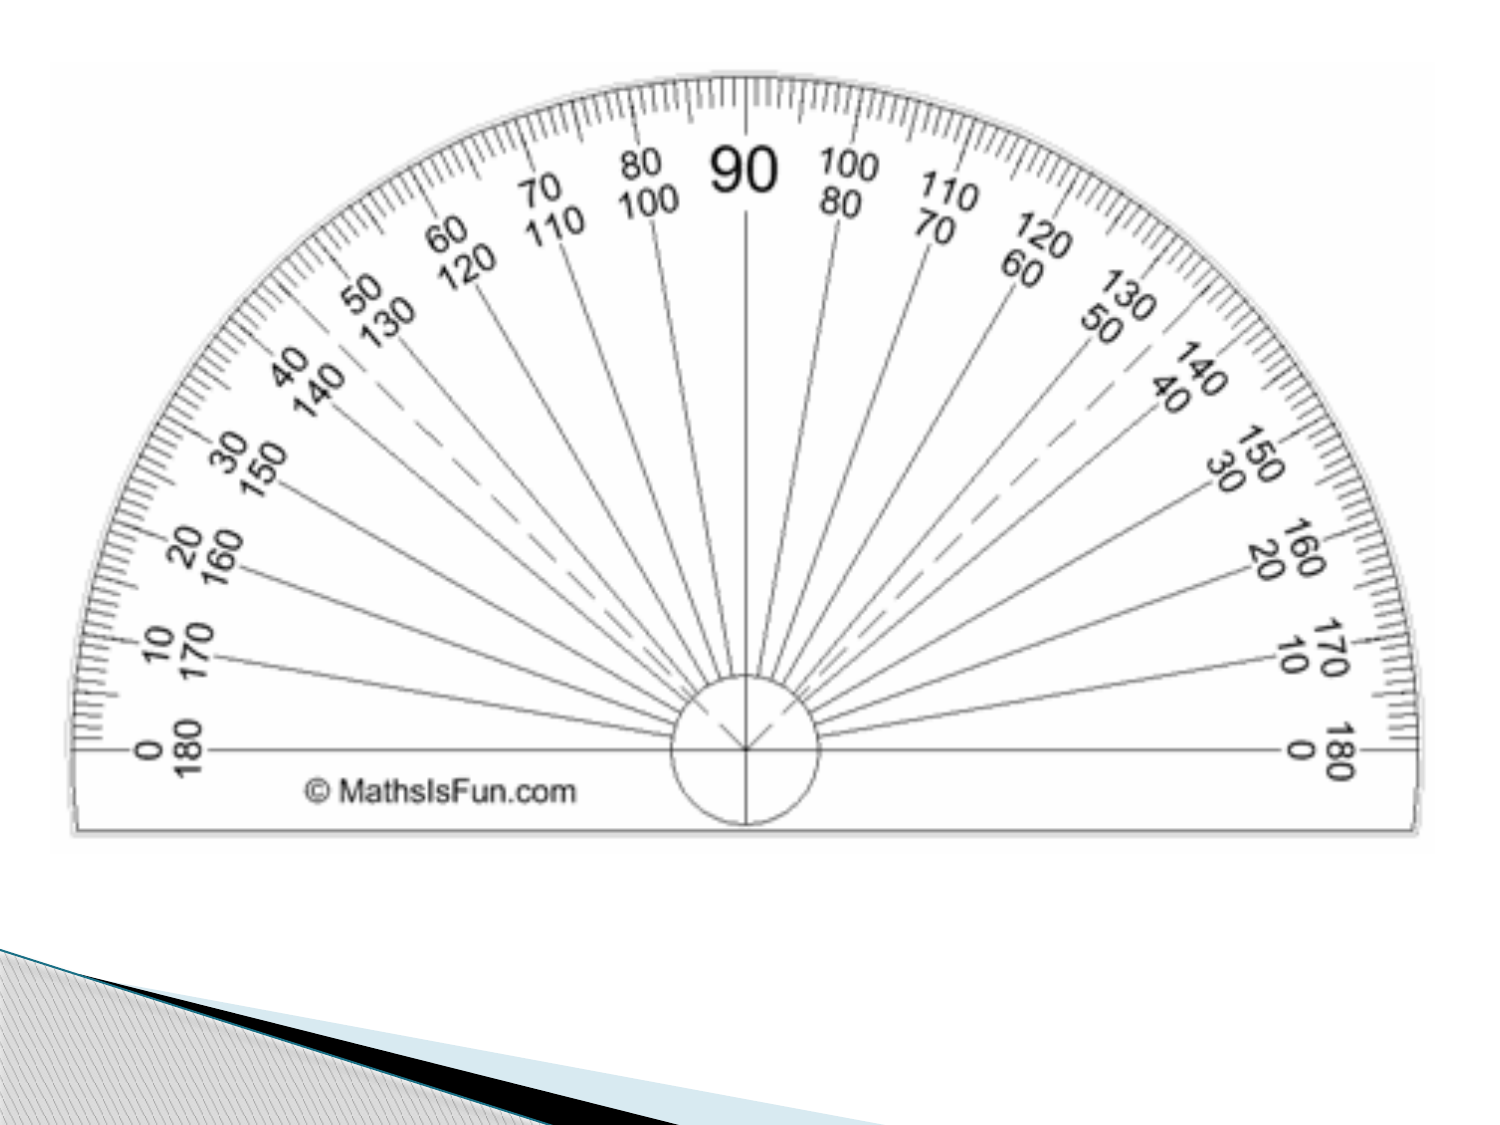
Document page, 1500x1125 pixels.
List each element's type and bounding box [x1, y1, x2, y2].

picture [49, 62, 1435, 854]
